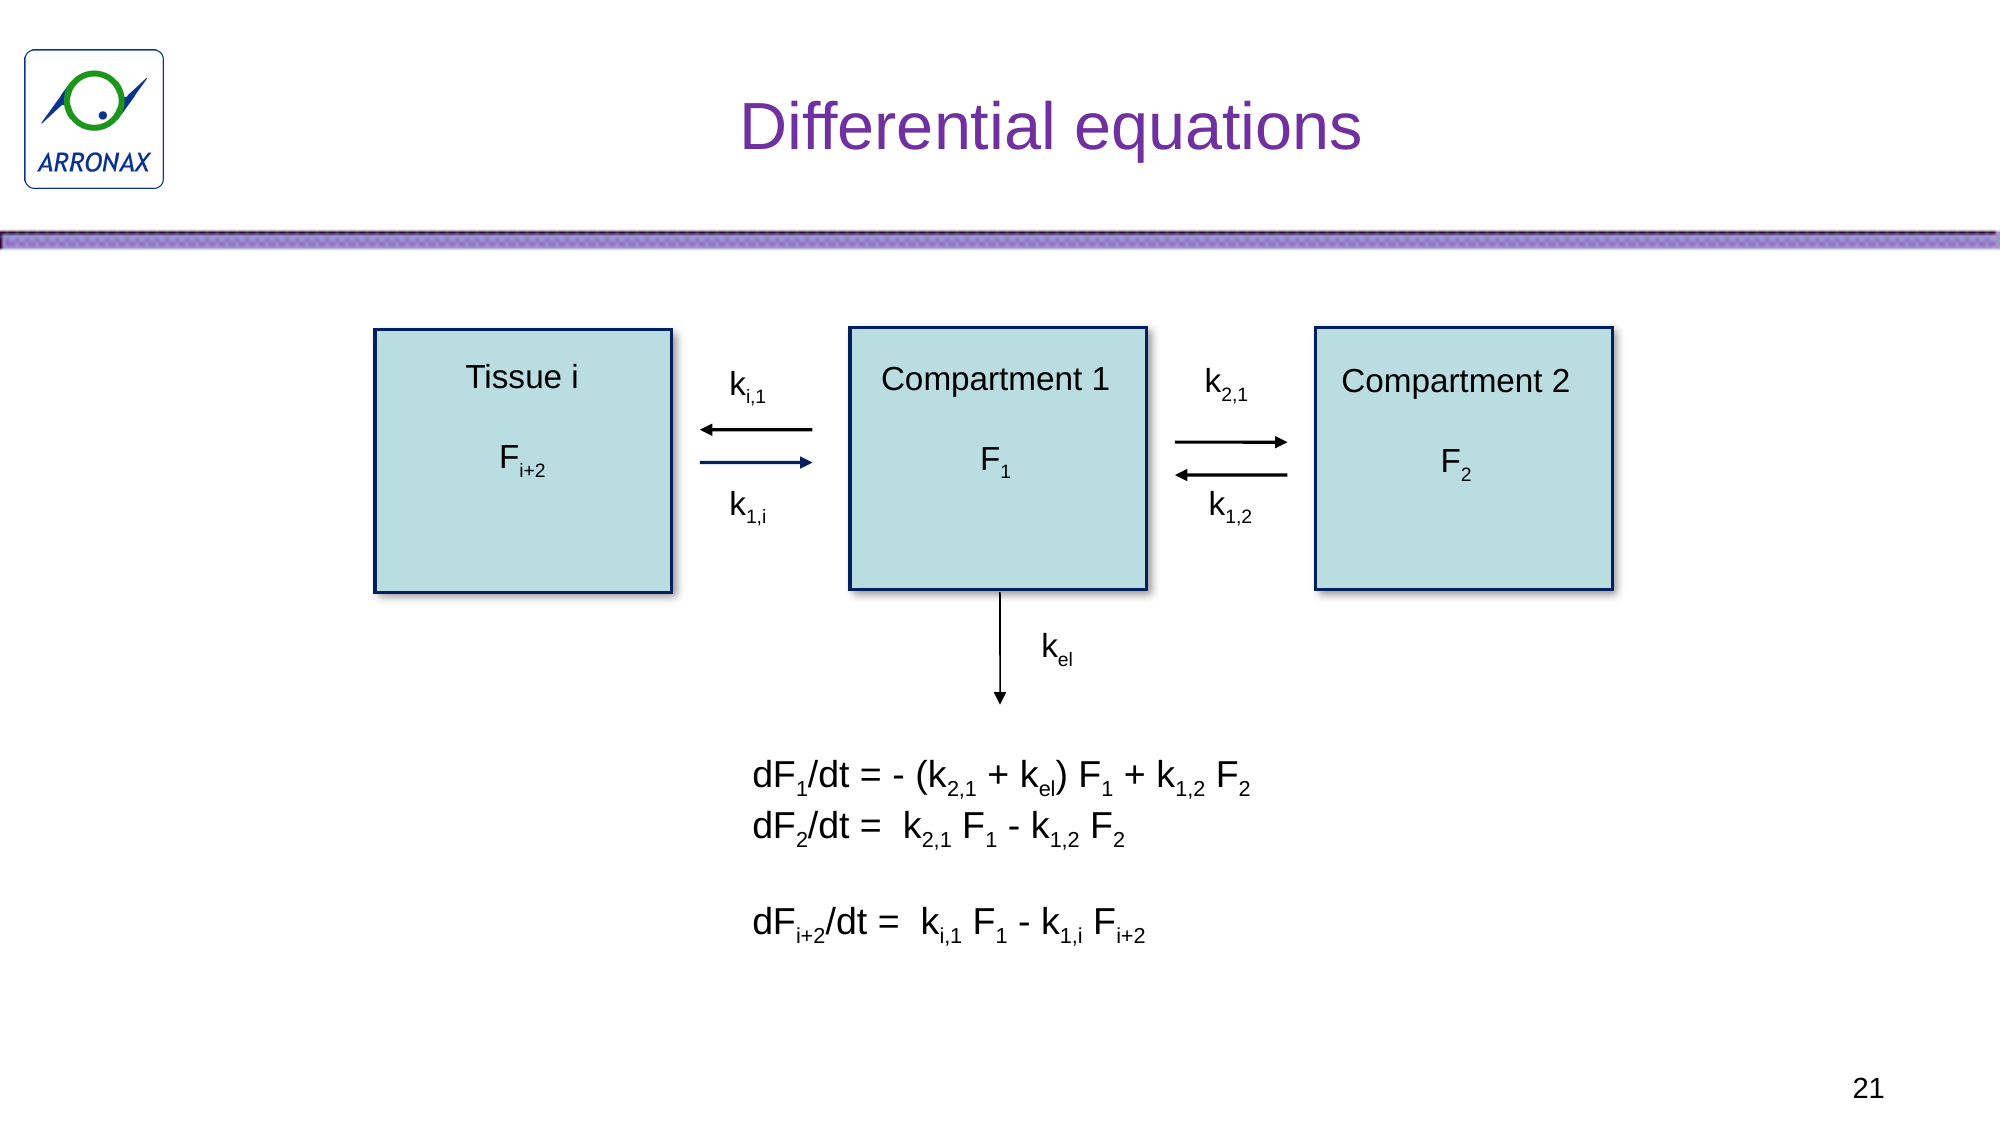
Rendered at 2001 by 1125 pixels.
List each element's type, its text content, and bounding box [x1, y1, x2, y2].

title Differential equations [202, 45, 1900, 200]
picture [24, 49, 164, 189]
picture [0, 225, 2000, 263]
text_box dF1/dt = - (k2,1 + kel) F1 + k1,2 F2 dF2/dt = k2,1 F1 - k1,2 F2 dFi+2/dt = ki,1 F1 - k1,i Fi+2 [737, 742, 1300, 956]
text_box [374, 327, 1613, 705]
slide_number 21 [1433, 1061, 1901, 1113]
